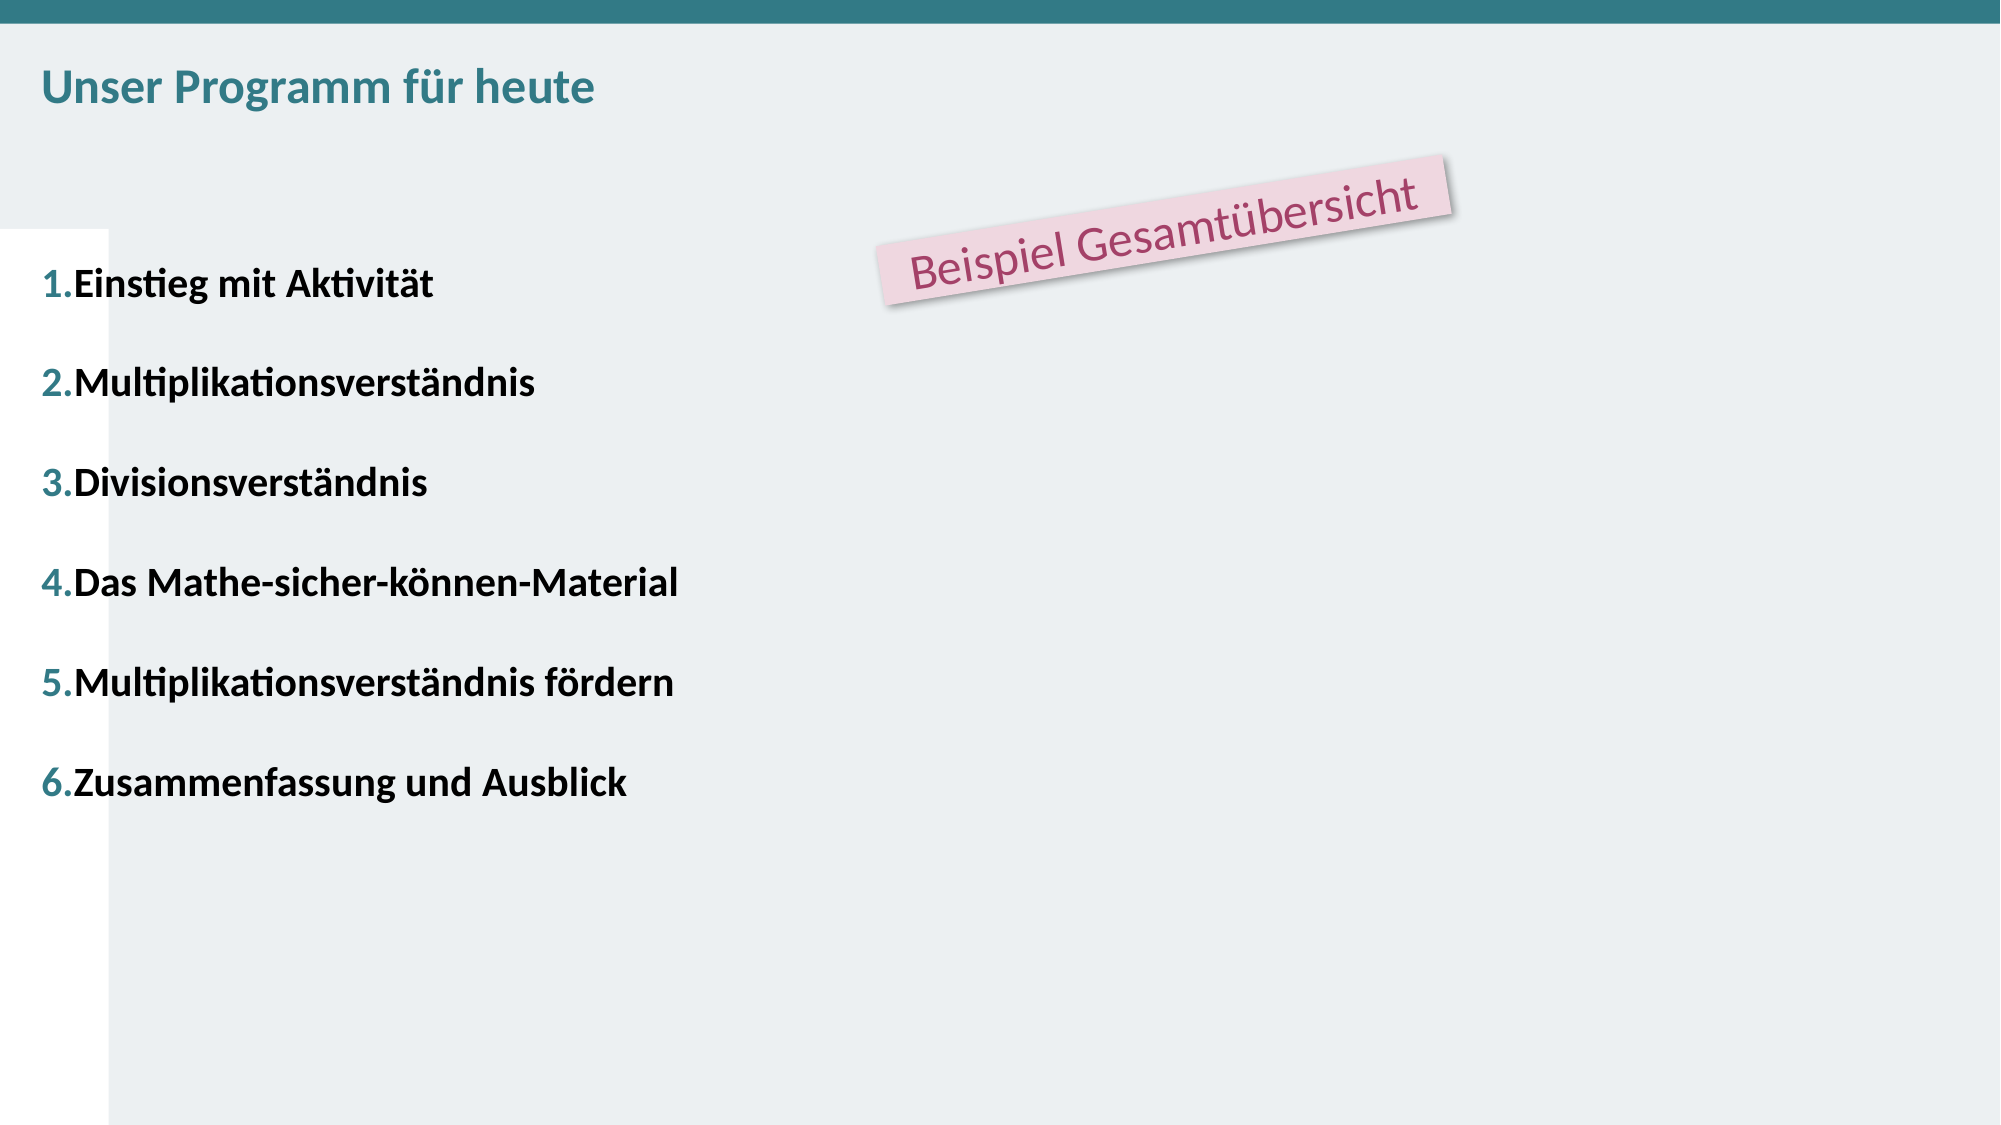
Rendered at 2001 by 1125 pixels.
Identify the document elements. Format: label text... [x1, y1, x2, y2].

list Einstieg mit Aktivität Multiplikationsverständnis Divisionsverständnis Das Mathe-sicher-können-Material Multiplikationsverständnis fördern Zusammenfassung und Ausblick [41, 230, 1497, 1063]
text_box Beispiel Gesamtübersicht [875, 154, 1452, 306]
